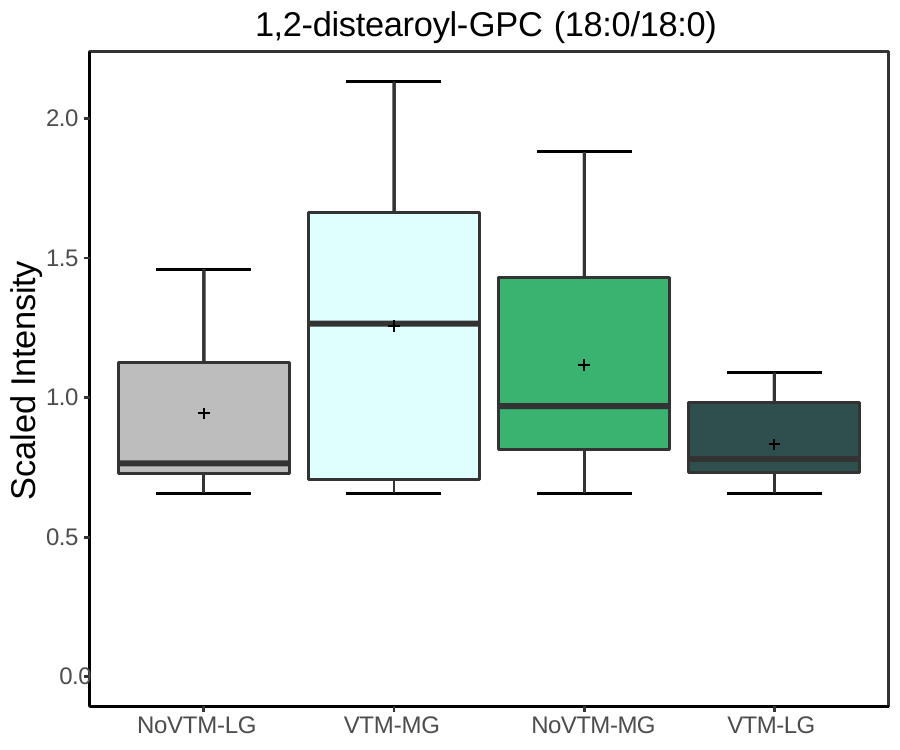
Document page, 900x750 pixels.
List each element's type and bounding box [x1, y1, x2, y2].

text_box [44, 519, 82, 551]
text_box [44, 100, 82, 132]
text_box [83, 50, 891, 738]
text_box [1, 240, 82, 503]
footer [57, 661, 95, 750]
slide_number [134, 713, 275, 750]
text_box [252, 0, 726, 44]
